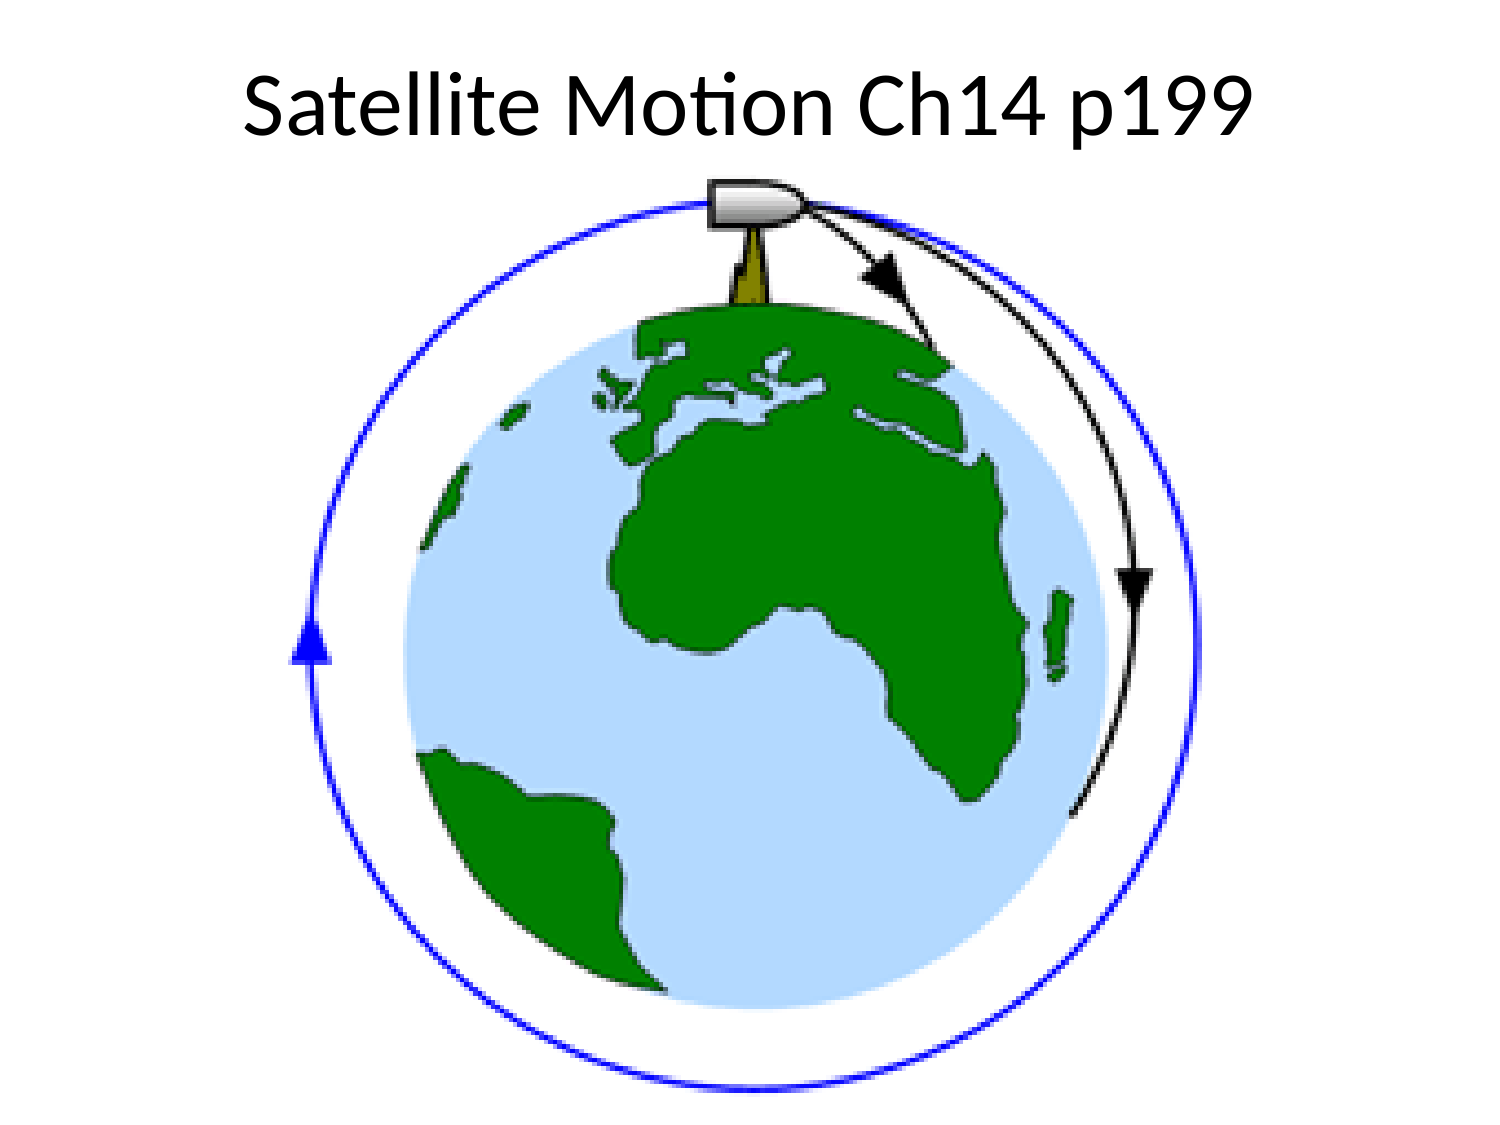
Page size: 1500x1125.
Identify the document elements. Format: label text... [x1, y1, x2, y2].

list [274, 162, 1220, 1112]
title Satellite Motion Ch14 p199 [75, 4, 1425, 193]
